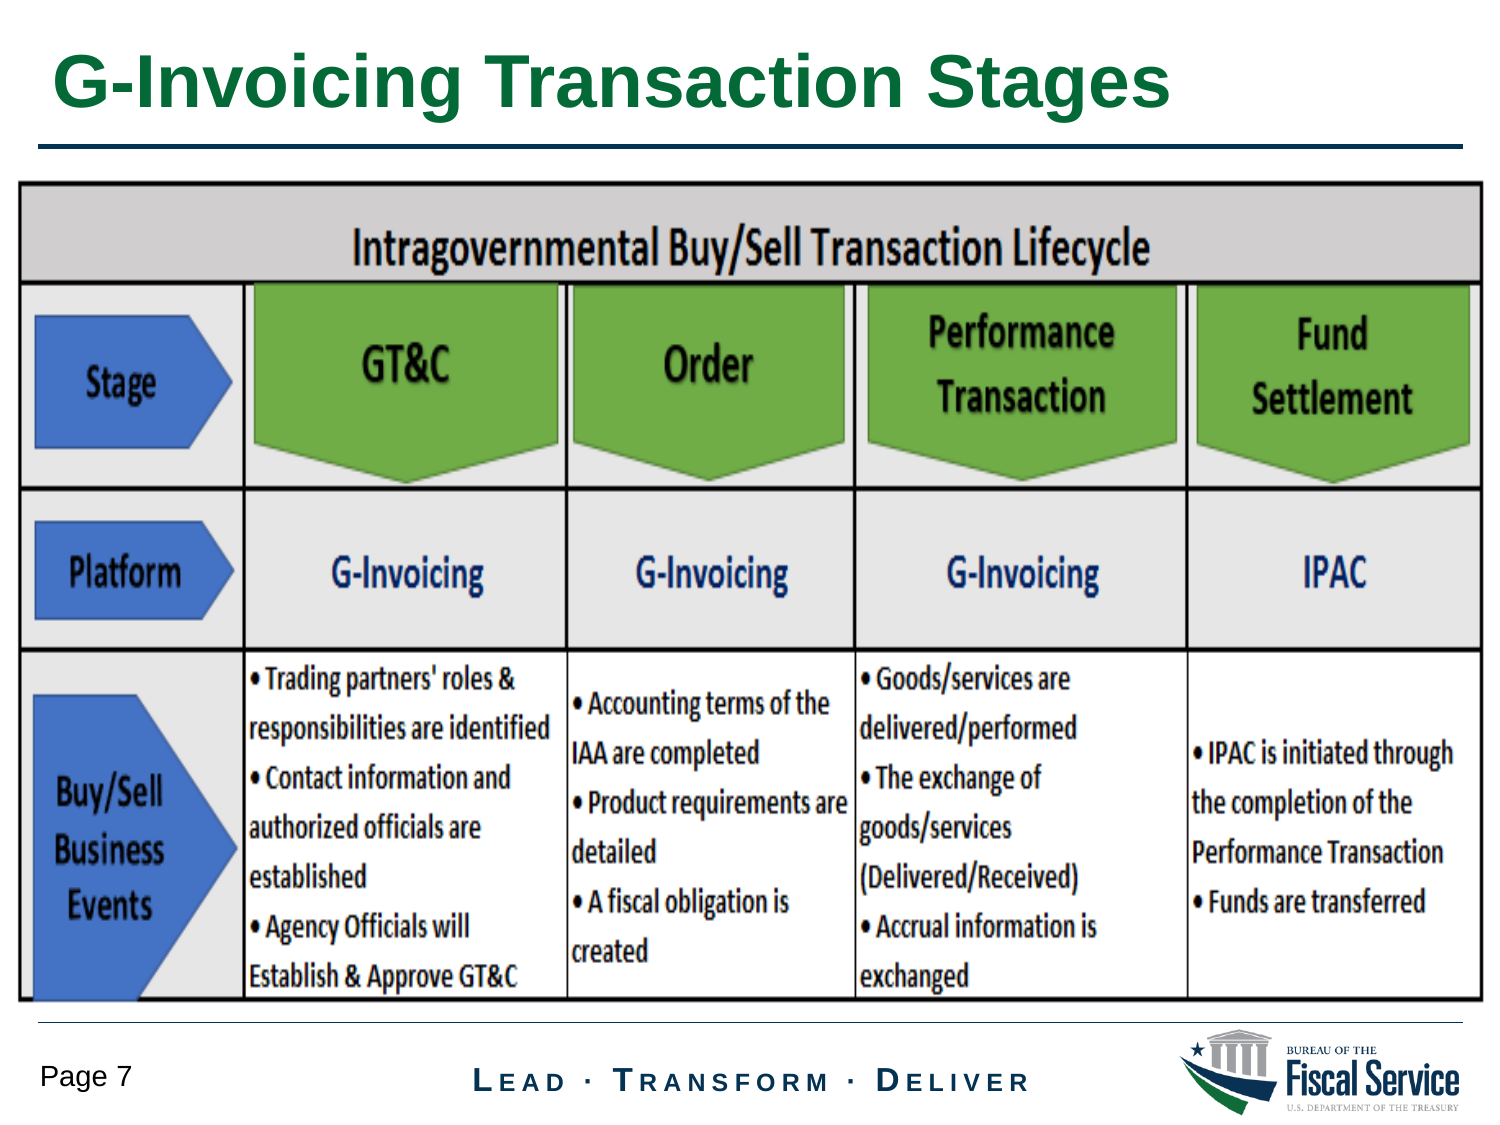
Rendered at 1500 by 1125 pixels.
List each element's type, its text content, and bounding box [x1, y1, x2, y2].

picture [1175, 1026, 1463, 1118]
list G-Invoicing Transaction Stages [37, 24, 1463, 138]
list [12, 162, 1488, 1013]
